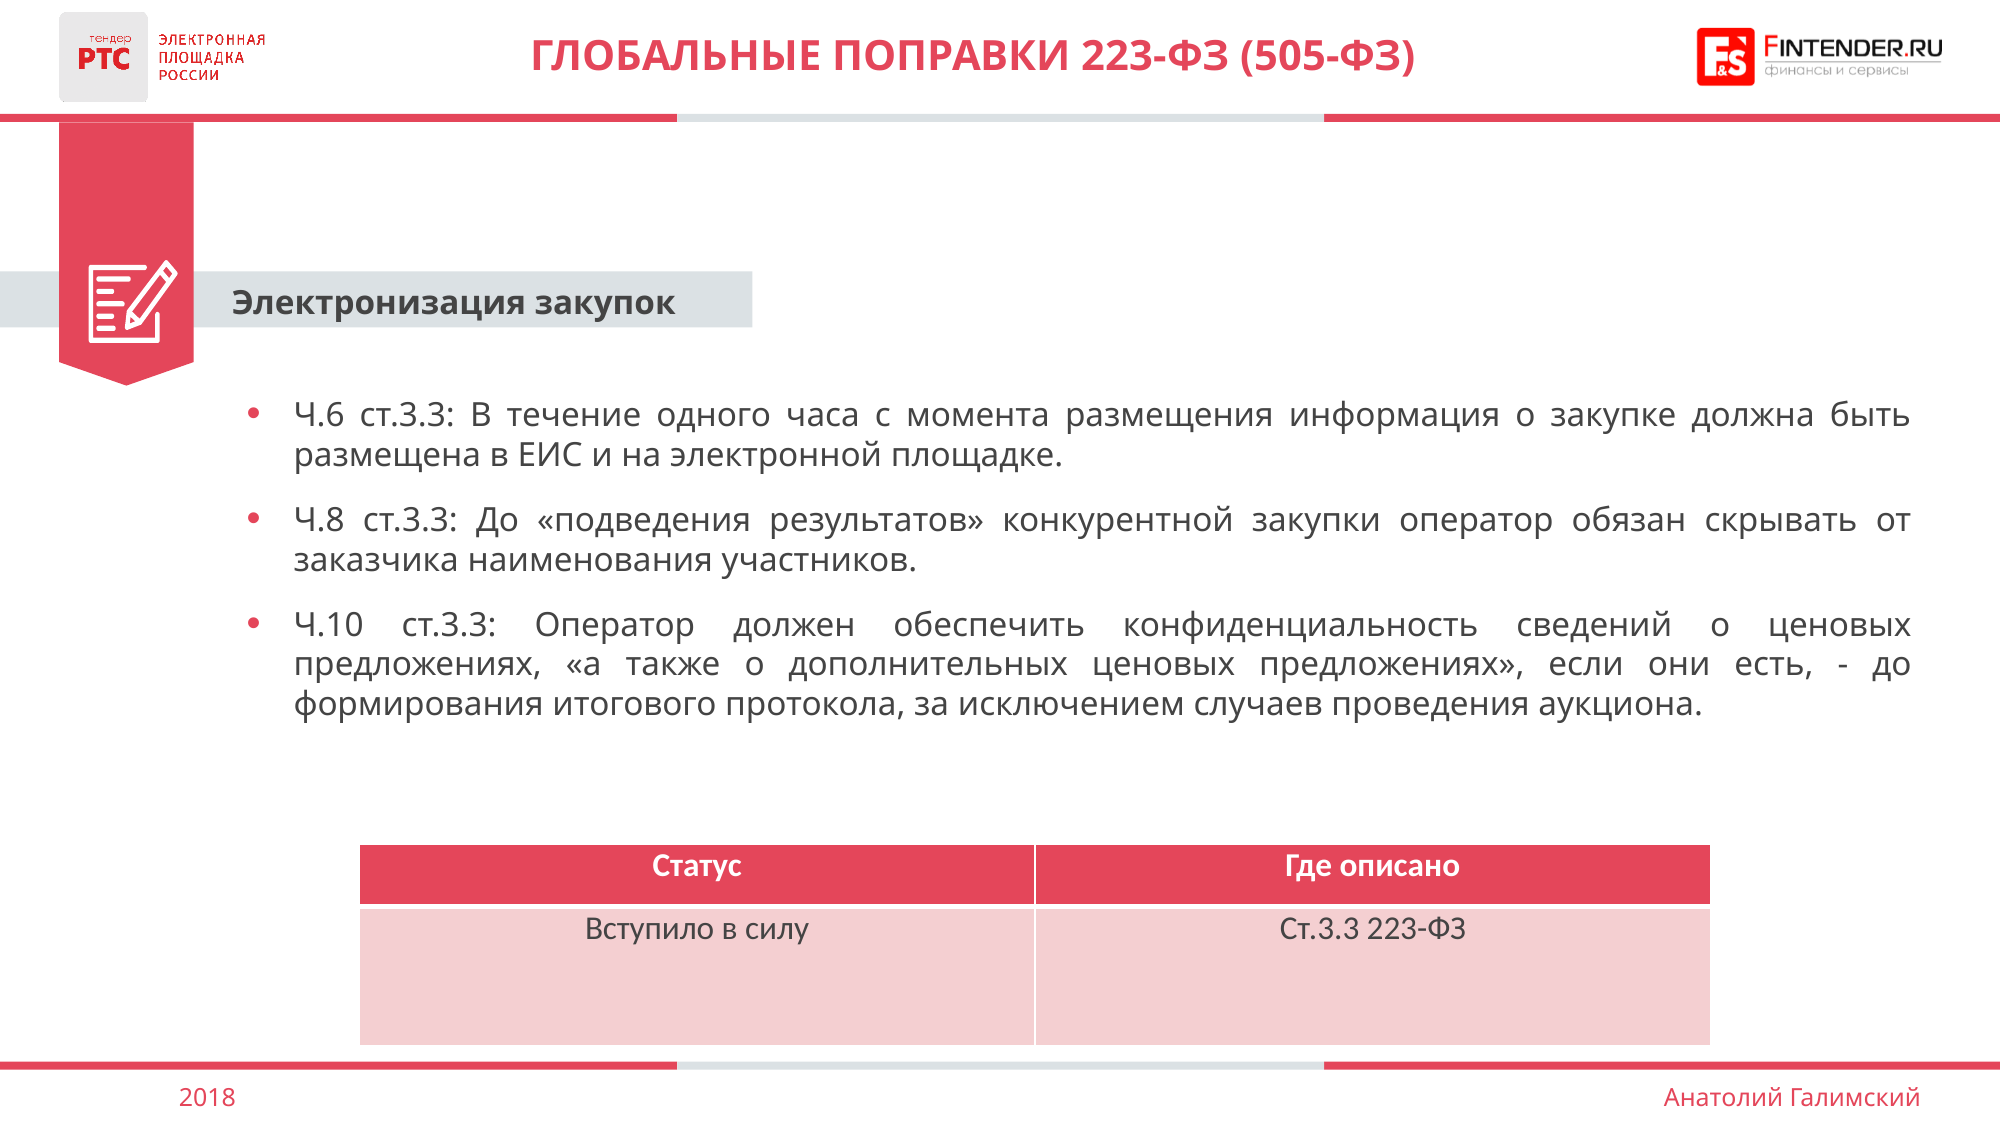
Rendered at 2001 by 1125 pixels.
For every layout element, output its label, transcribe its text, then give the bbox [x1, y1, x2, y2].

text_box [88, 264, 160, 343]
table_header Статус [360, 845, 1034, 904]
picture [59, 12, 265, 102]
table_header Где описано [1036, 845, 1710, 904]
title ГЛОБАЛЬНЫЕ ПОПРАВКИ 223-фз (505-фз) [294, 0, 1652, 114]
table_cell Вступило в силу [360, 909, 1034, 1045]
text_box [0, 270, 58, 328]
text_box Анатолий Галимский [1584, 1073, 2000, 1119]
text_box 2018 [0, 1073, 415, 1119]
text_box Ч.6 ст.3.3: В течение одного часа с момента размещения информация о закупке должна быть размещена в ЕИС и на электронной площадке. Ч.8 ст.3.3: До «подведения результатов» конкурентной закупки оператор обязан скрывать от заказчика наименования участников. Ч.10 ст.3.3: Оператор должен обеспечить конфиденциальность сведений о ценовых предложениях, «а также о дополнительных ценовых предложениях», если они есть, - до формирования итогового протокола, за исключением случаев проведения аукциона. [231, 385, 1929, 730]
table_cell Ст.3.3 223-ФЗ [1036, 909, 1710, 1045]
text_box [124, 260, 178, 330]
text_box [58, 121, 195, 387]
text_box [195, 270, 753, 328]
picture [1696, 18, 1942, 95]
text_box Электронизация закупок [231, 281, 960, 322]
